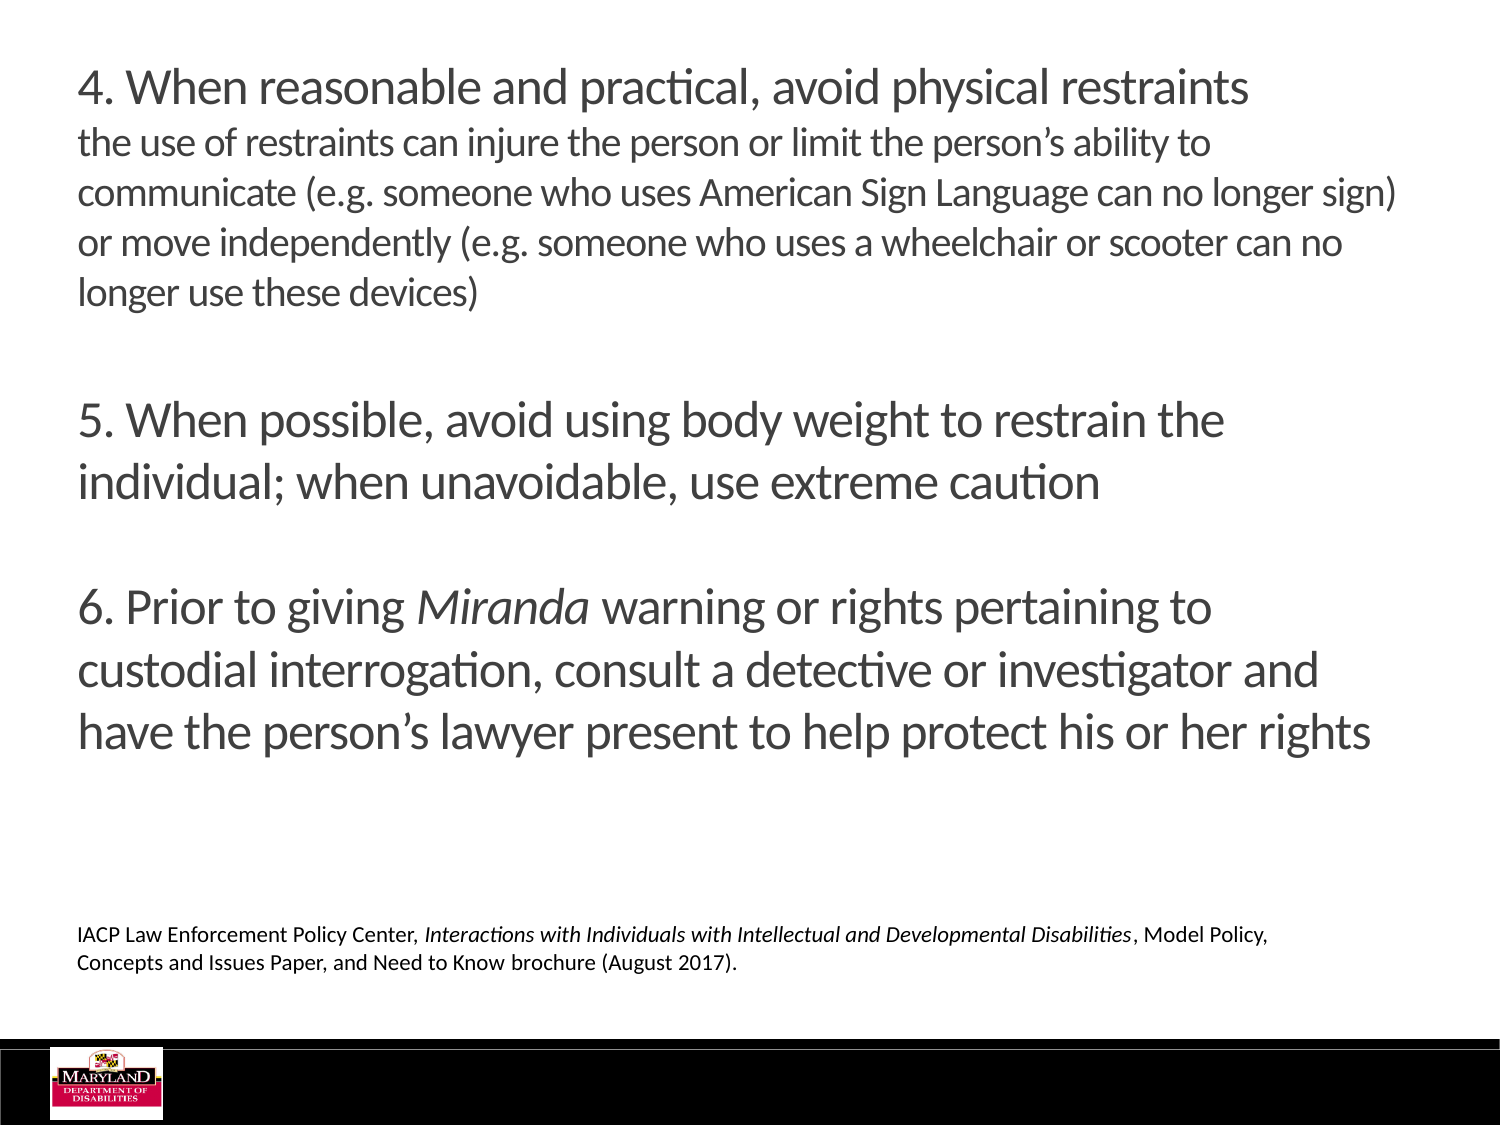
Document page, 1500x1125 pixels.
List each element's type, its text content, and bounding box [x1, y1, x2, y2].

picture [50, 1047, 163, 1120]
title 4. When reasonable and practical, avoid physical restraints the use of restraints can injure the person or limit the person’s ability to communicate (e.g. someone who uses American Sign Language can no longer sign) or move independently (e.g. someone who uses a wheelchair or scooter can no longer use these devices) 5. When possible, avoid using body weight to restrain the individual; when unavoidable, use extreme caution 6. Prior to giving Miranda warning or rights pertaining to custodial interrogation, consult a detective or investigator and have the person’s lawyer present to help protect his or her rights [62, 45, 1413, 1000]
text_box IACP Law Enforcement Policy Center, Interactions with Individuals with Intellectual and Developmental Disabilities, Model Policy, Concepts and Issues Paper, and Need to Know brochure (August 2017). [62, 912, 1338, 983]
